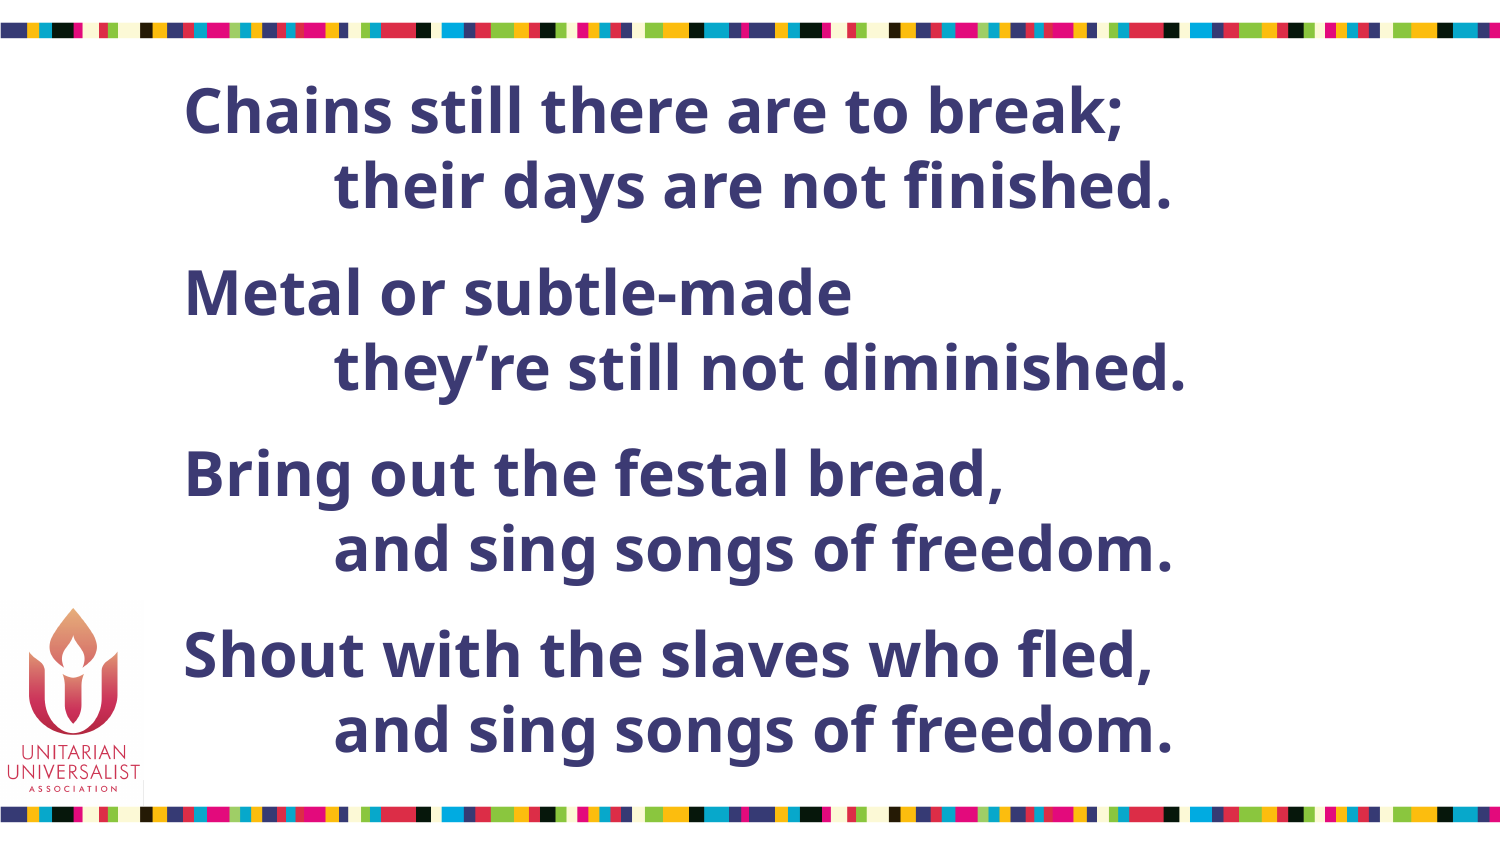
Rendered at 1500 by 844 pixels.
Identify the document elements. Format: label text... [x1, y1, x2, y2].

text_box Chains still there are to break; their days are not finished. Metal or subtle-made they’re still not diminished. Bring out the festal bread, and sing songs of freedom. Shout with the slaves who fled, and sing songs of freedom. [168, 56, 1421, 780]
picture [0, 22, 1500, 40]
picture [0, 600, 1500, 824]
